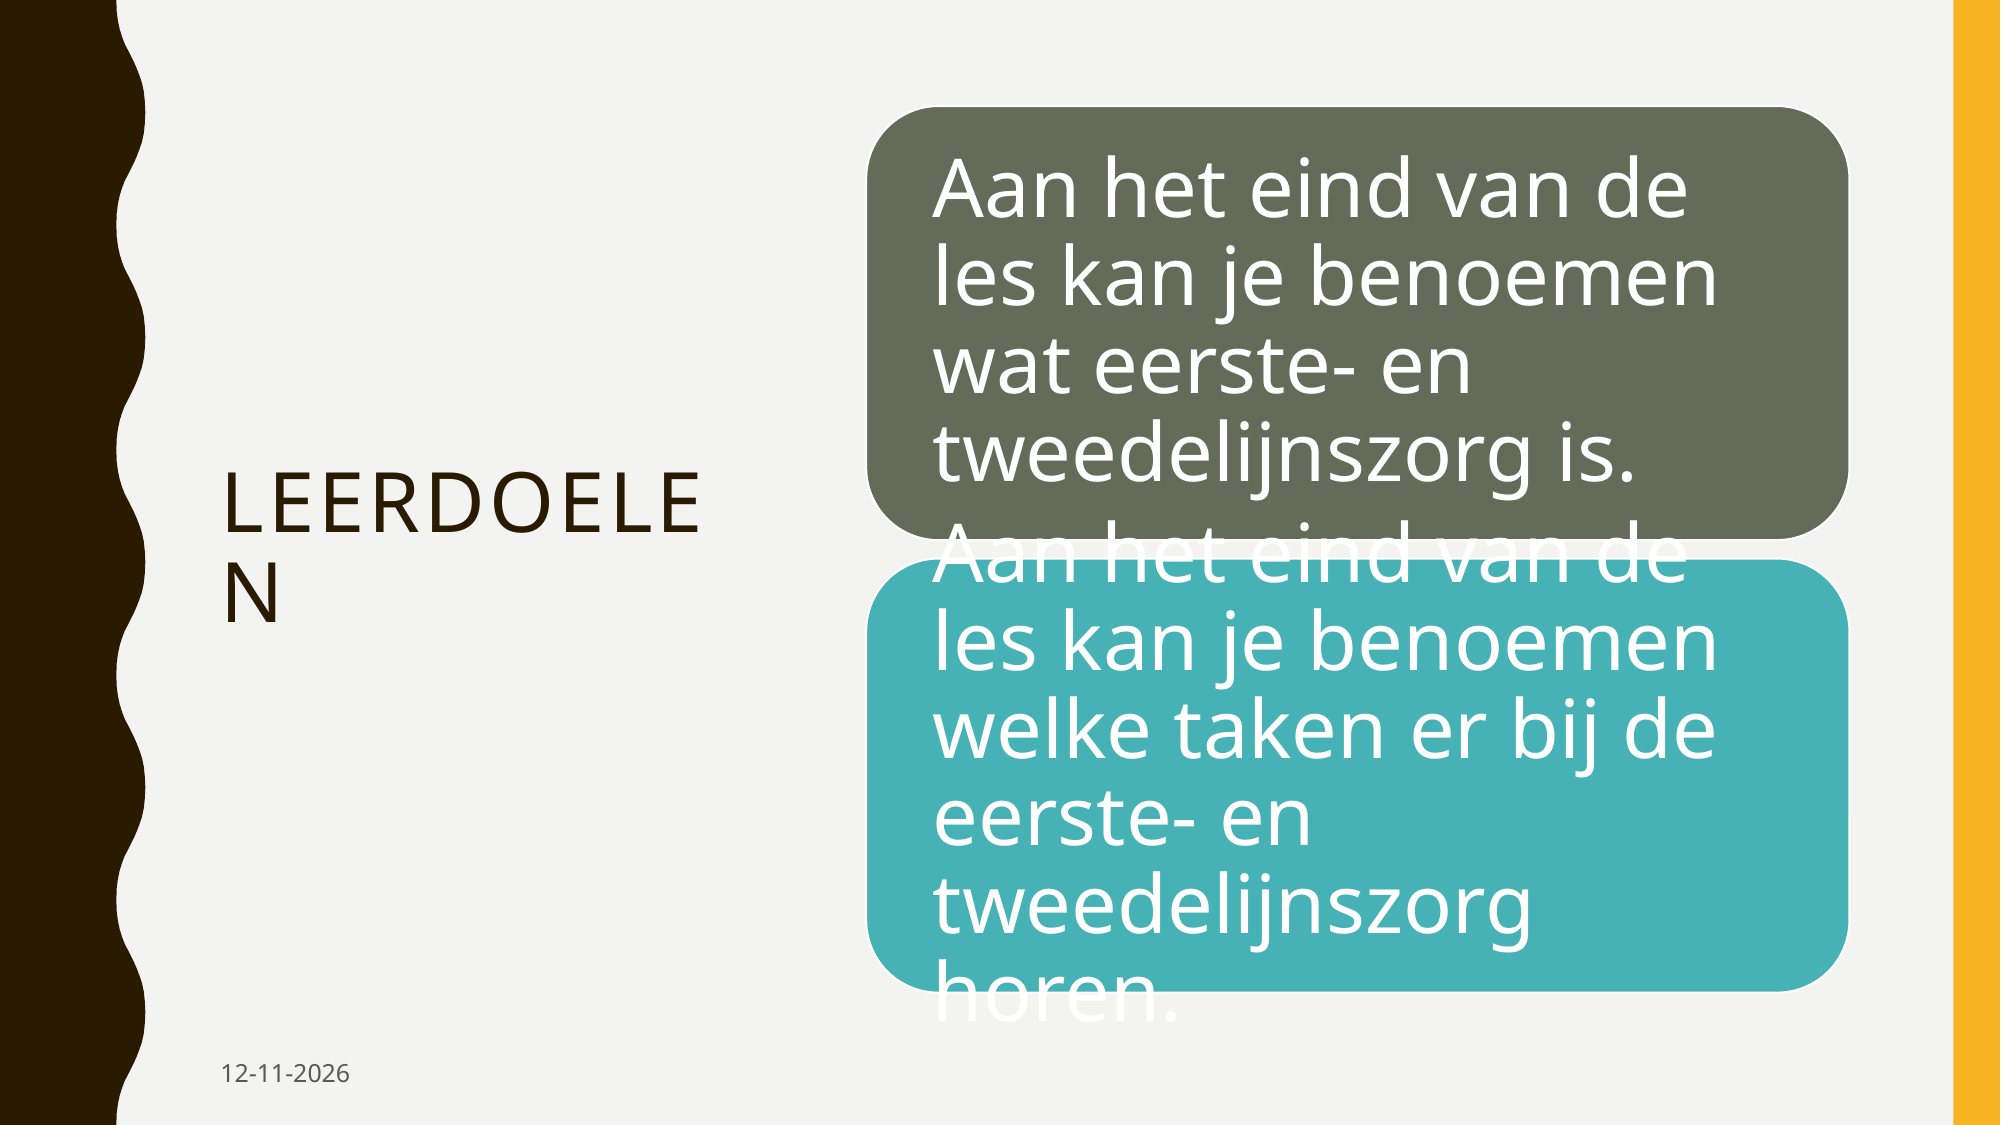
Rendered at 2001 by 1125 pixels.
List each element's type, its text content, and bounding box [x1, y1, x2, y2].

title Leerdoelen [205, 105, 761, 996]
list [866, 105, 1850, 993]
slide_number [205, 1045, 588, 1103]
